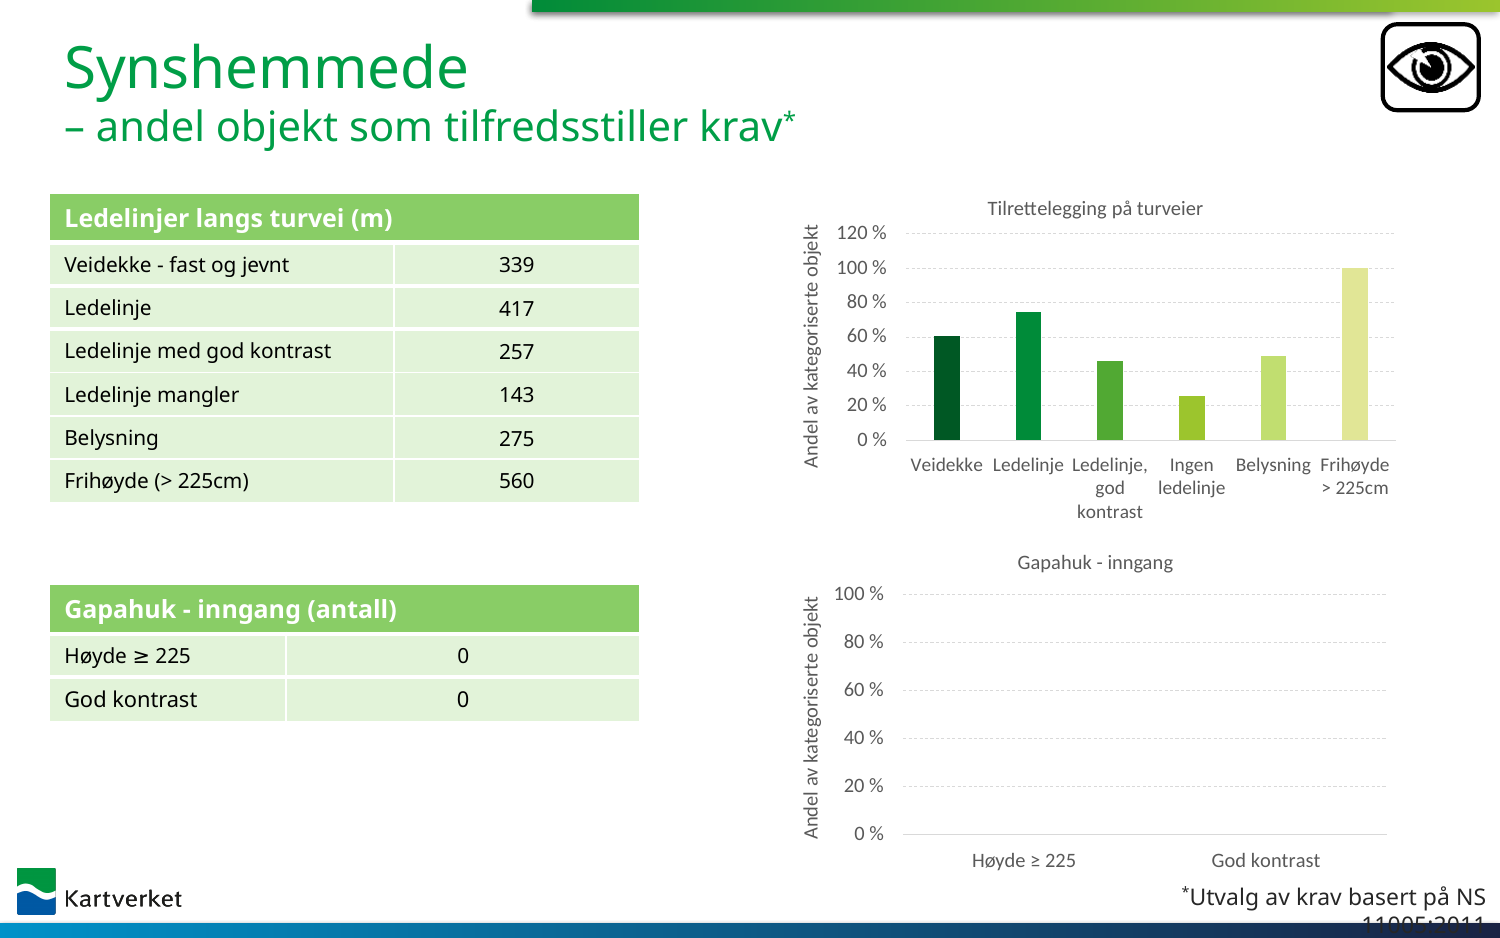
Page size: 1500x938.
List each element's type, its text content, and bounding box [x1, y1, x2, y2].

table_cell 0 [287, 679, 639, 721]
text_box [1382, 24, 1480, 111]
text_box *Utvalg av krav basert på NS 11005:2011 [1068, 873, 1500, 938]
table_cell 275 [395, 417, 639, 458]
table_cell God kontrast [50, 679, 285, 721]
table_cell 560 [395, 460, 639, 502]
table_cell Frihøyde (> 225cm) [50, 460, 393, 502]
table_cell Belysning [50, 417, 393, 458]
table_cell Ledelinje [50, 288, 393, 327]
table_cell 339 [395, 245, 639, 284]
table_cell 0 [287, 636, 639, 675]
table_cell Veidekke - fast og jevnt [50, 245, 393, 284]
text_box Synshemmede – andel objekt som tilfredsstiller krav* [49, 24, 1431, 158]
picture [791, 541, 1400, 880]
table_cell Ledelinje med god kontrast [50, 331, 393, 372]
picture [791, 187, 1400, 526]
table_cell 257 [395, 331, 639, 372]
table_header Ledelinjer langs turvei (m) [50, 194, 639, 240]
table_cell Ledelinje mangler [50, 373, 393, 415]
table_header Gapahuk - inngang (antall) [50, 585, 639, 632]
table_cell 417 [395, 288, 639, 327]
table_cell Høyde ≥ 225 [50, 636, 285, 675]
table_cell 143 [395, 373, 639, 415]
